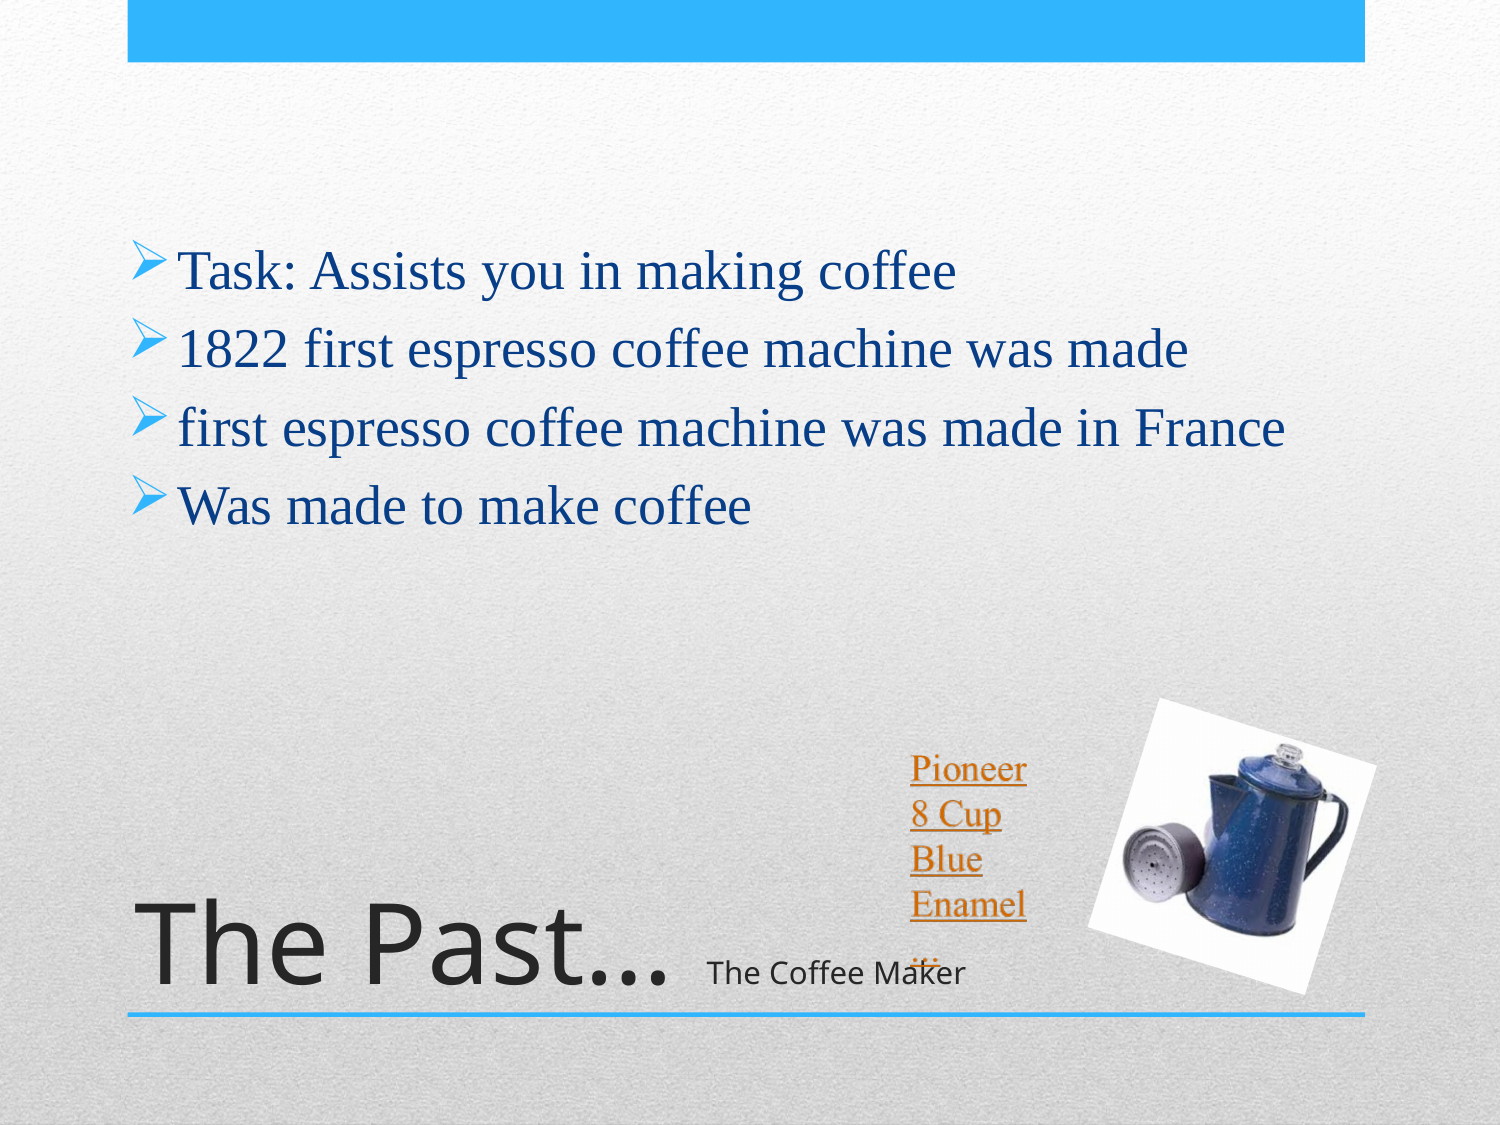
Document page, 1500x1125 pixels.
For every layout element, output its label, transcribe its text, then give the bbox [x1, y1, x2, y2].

picture [886, 731, 1060, 995]
title The Past… The Coffee Maker [119, 850, 1232, 1015]
list Task: Assists you in making coffee 1822 first espresso coffee machine was made first espresso coffee machine was made in France Was made to make coffee [112, 212, 1350, 850]
picture [1088, 698, 1376, 994]
